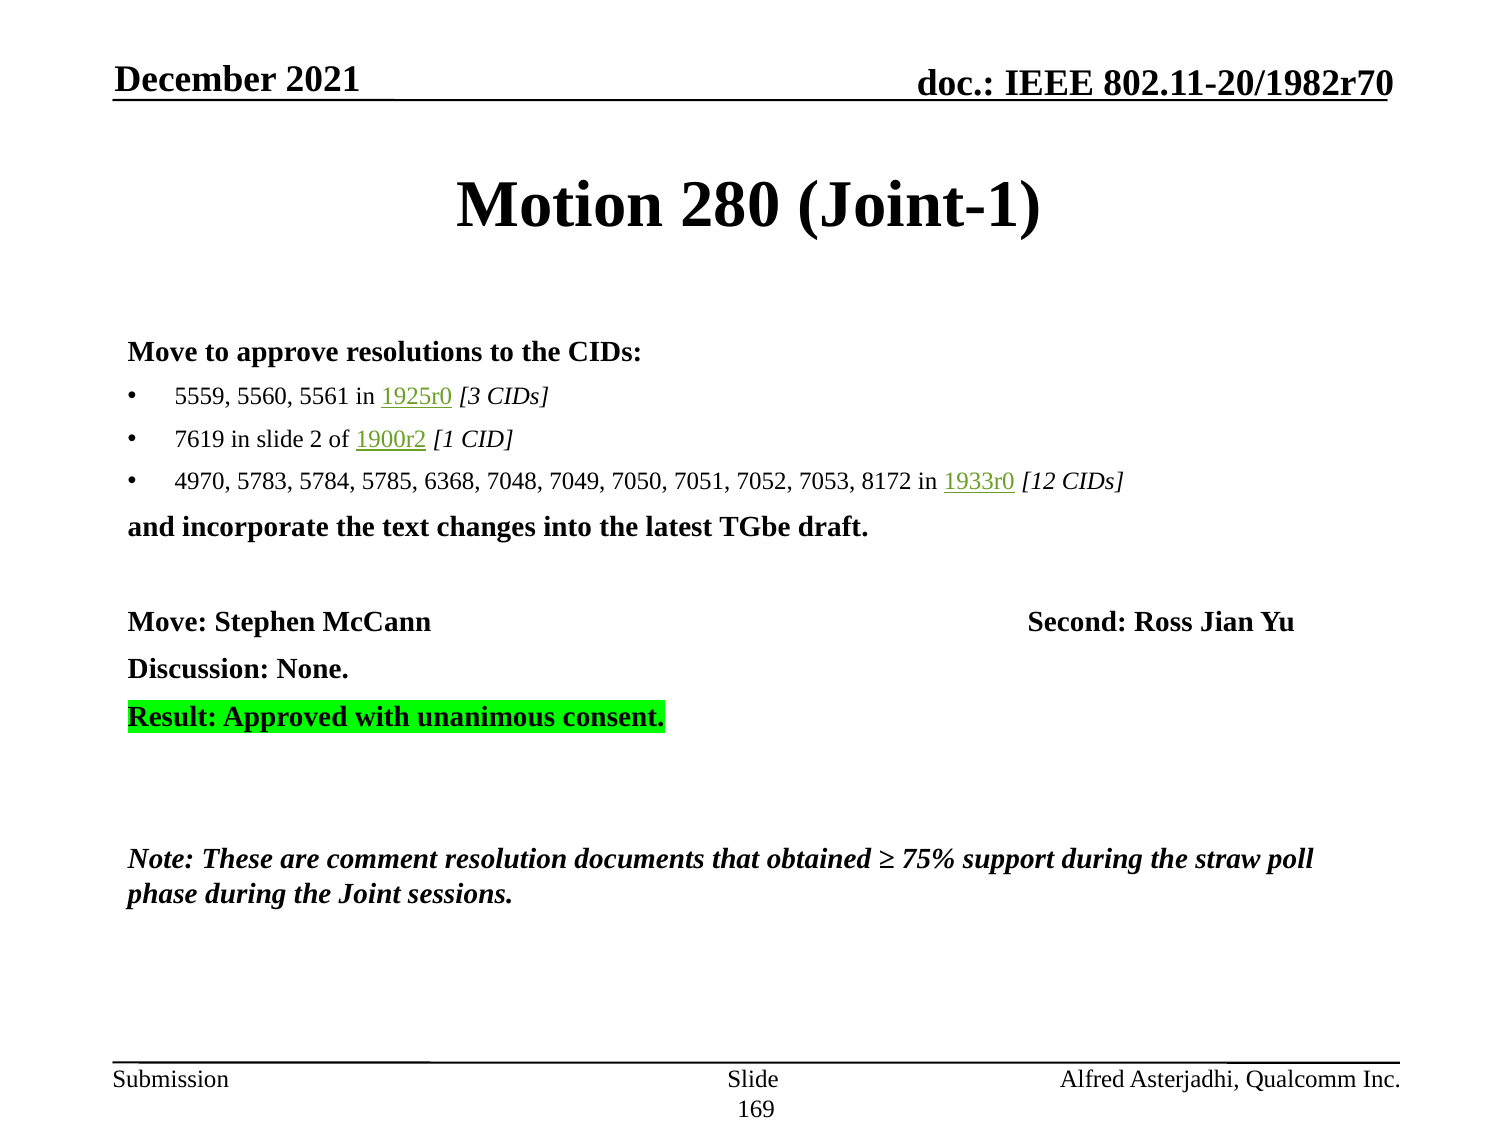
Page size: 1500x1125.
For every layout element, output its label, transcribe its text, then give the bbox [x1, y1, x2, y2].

footer Alfred Asterjadhi, Qualcomm Inc. [878, 1061, 1402, 1093]
title Motion 280 (Joint-1) [112, 112, 1388, 288]
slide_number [114, 54, 423, 100]
list Move to approve resolutions to the CIDs: 5559, 5560, 5561 in 1925r0 [3 CIDs] 7619 in slide 2 of 1900r2 [1 CID] 4970, 5783, 5784, 5785, 6368, 7048, 7049, 7050, 7051, 7052, 7053, 8172 in 1933r0 [12 CIDs] and incorporate the text changes into the latest TGbe draft. Move: Stephen McCann Second: Ross Jian Yu Discussion: None. Result: Approved with unanimous consent. Note: These are comment resolution documents that obtained ≥ 75% support during the straw poll phase during the Joint sessions. [112, 324, 1388, 1063]
slide_number Slide 169 [712, 1061, 800, 1123]
